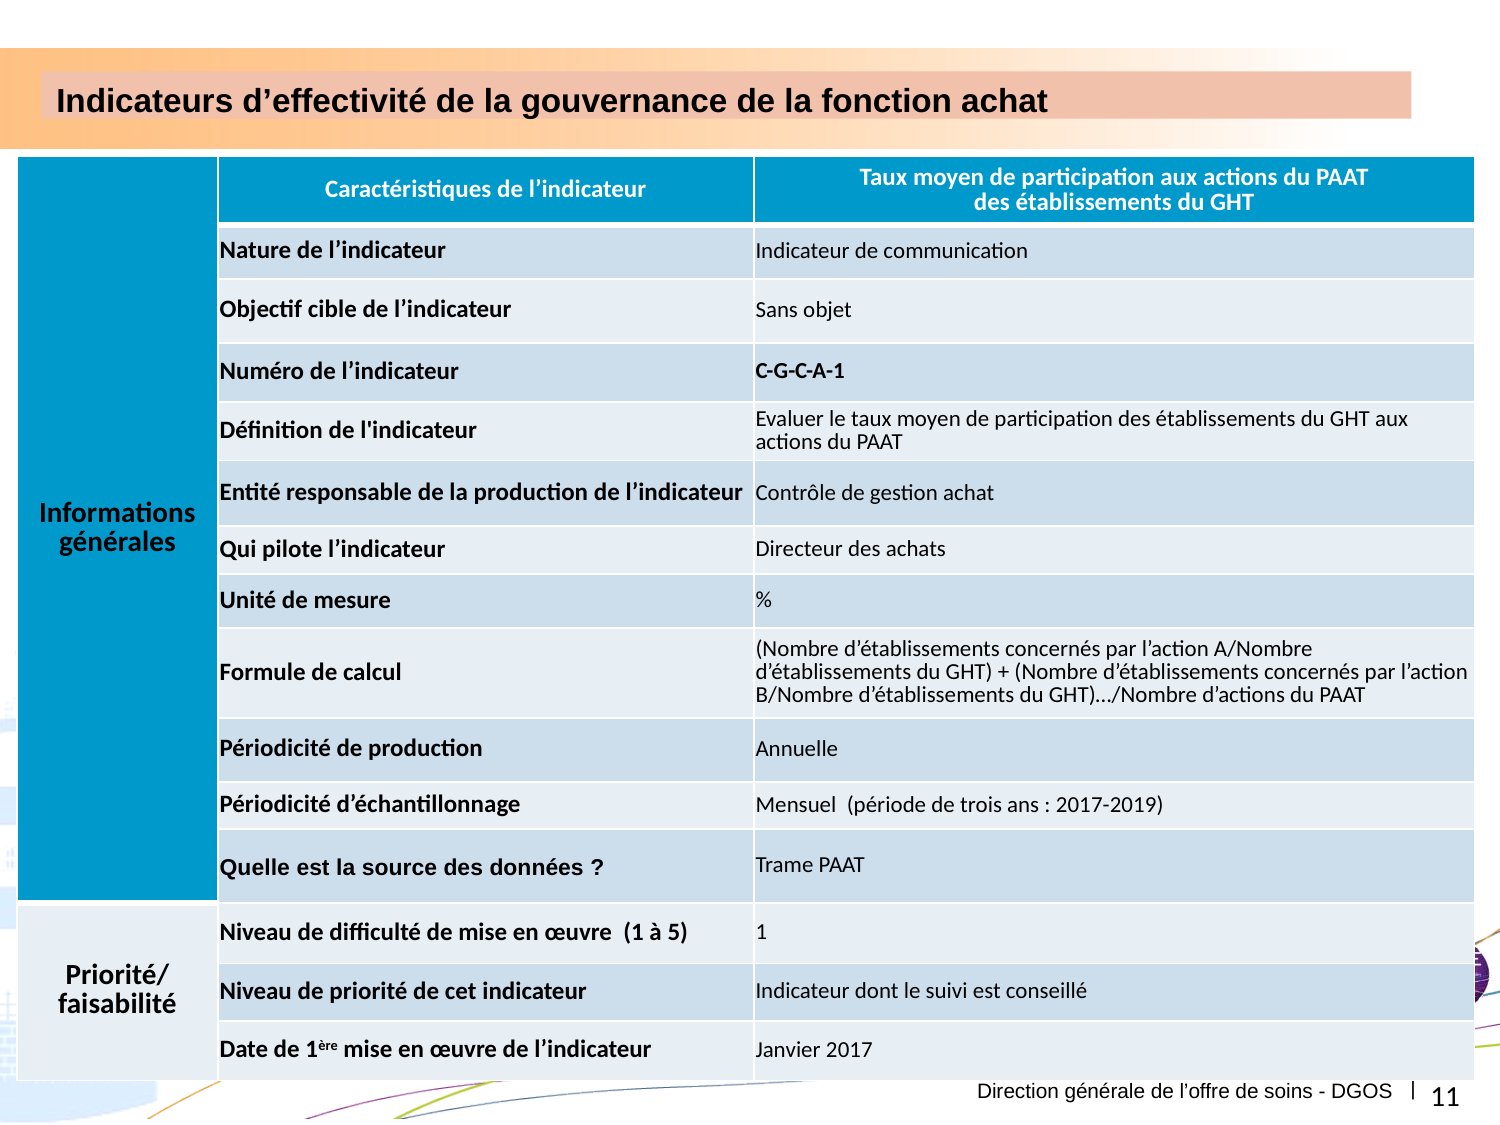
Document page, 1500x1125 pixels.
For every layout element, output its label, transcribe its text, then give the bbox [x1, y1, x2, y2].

picture [164, 827, 1500, 1119]
table_cell (Nombre d’établissements concernés par l’action A/Nombre d’établissements du GHT) + (Nombre d’établissements concernés par l’action B/Nombre d’établissements du GHT)…/Nombre d’actions du PAAT [755, 629, 1474, 717]
table_cell Indicateur de communication [755, 228, 1474, 278]
table_cell Priorité/ faisabilité [18, 906, 217, 1080]
table_cell Mensuel (période de trois ans : 2017-2019) [755, 783, 1474, 828]
text_box Indicateurs d’effectivité de la gouvernance de la fonction achat [41, 71, 1412, 119]
table_cell Evaluer le taux moyen de participation des établissements du GHT aux actions du PAAT [755, 403, 1474, 460]
table_cell Nature de l’indicateur [219, 228, 753, 278]
table_cell % [755, 575, 1474, 627]
table_cell Périodicité d’échantillonnage [219, 783, 753, 828]
table_cell Numéro de l’indicateur [219, 344, 753, 401]
table_cell C-G-C-A-1 [755, 344, 1474, 401]
table_cell Indicateur dont le suivi est conseillé [755, 964, 1474, 1020]
table_header Caractéristiques de l’indicateur [219, 157, 753, 222]
table_cell Entité responsable de la production de l’indicateur [219, 461, 753, 525]
table_cell Qui pilote l’indicateur [219, 527, 753, 573]
table_cell 1 [755, 904, 1474, 963]
table_cell Sans objet [755, 280, 1474, 342]
table_cell Objectif cible de l’indicateur [219, 280, 753, 342]
table_header Taux moyen de participation aux actions du PAAT des établissements du GHT [755, 157, 1474, 222]
table_cell Contrôle de gestion achat [755, 461, 1474, 525]
table_cell Formule de calcul [219, 629, 753, 717]
table_cell Annuelle [755, 719, 1474, 781]
table_cell Définition de l'indicateur [219, 403, 753, 460]
table_cell Quelle est la source des données ? [219, 830, 753, 902]
table_cell Trame PAAT [755, 830, 1474, 902]
slide_number 11 [1430, 1081, 1463, 1103]
table_cell Janvier 2017 [755, 1022, 1474, 1080]
table_cell Niveau de priorité de cet indicateur [219, 964, 753, 1020]
table_cell Date de 1ère mise en œuvre de l’indicateur [219, 1022, 753, 1080]
table_cell Périodicité de production [219, 719, 753, 781]
table_cell Unité de mesure [219, 575, 753, 627]
table_header Informations générales [18, 157, 217, 900]
table_cell Directeur des achats [755, 527, 1474, 573]
table_cell Niveau de difficulté de mise en œuvre (1 à 5) [219, 904, 753, 963]
